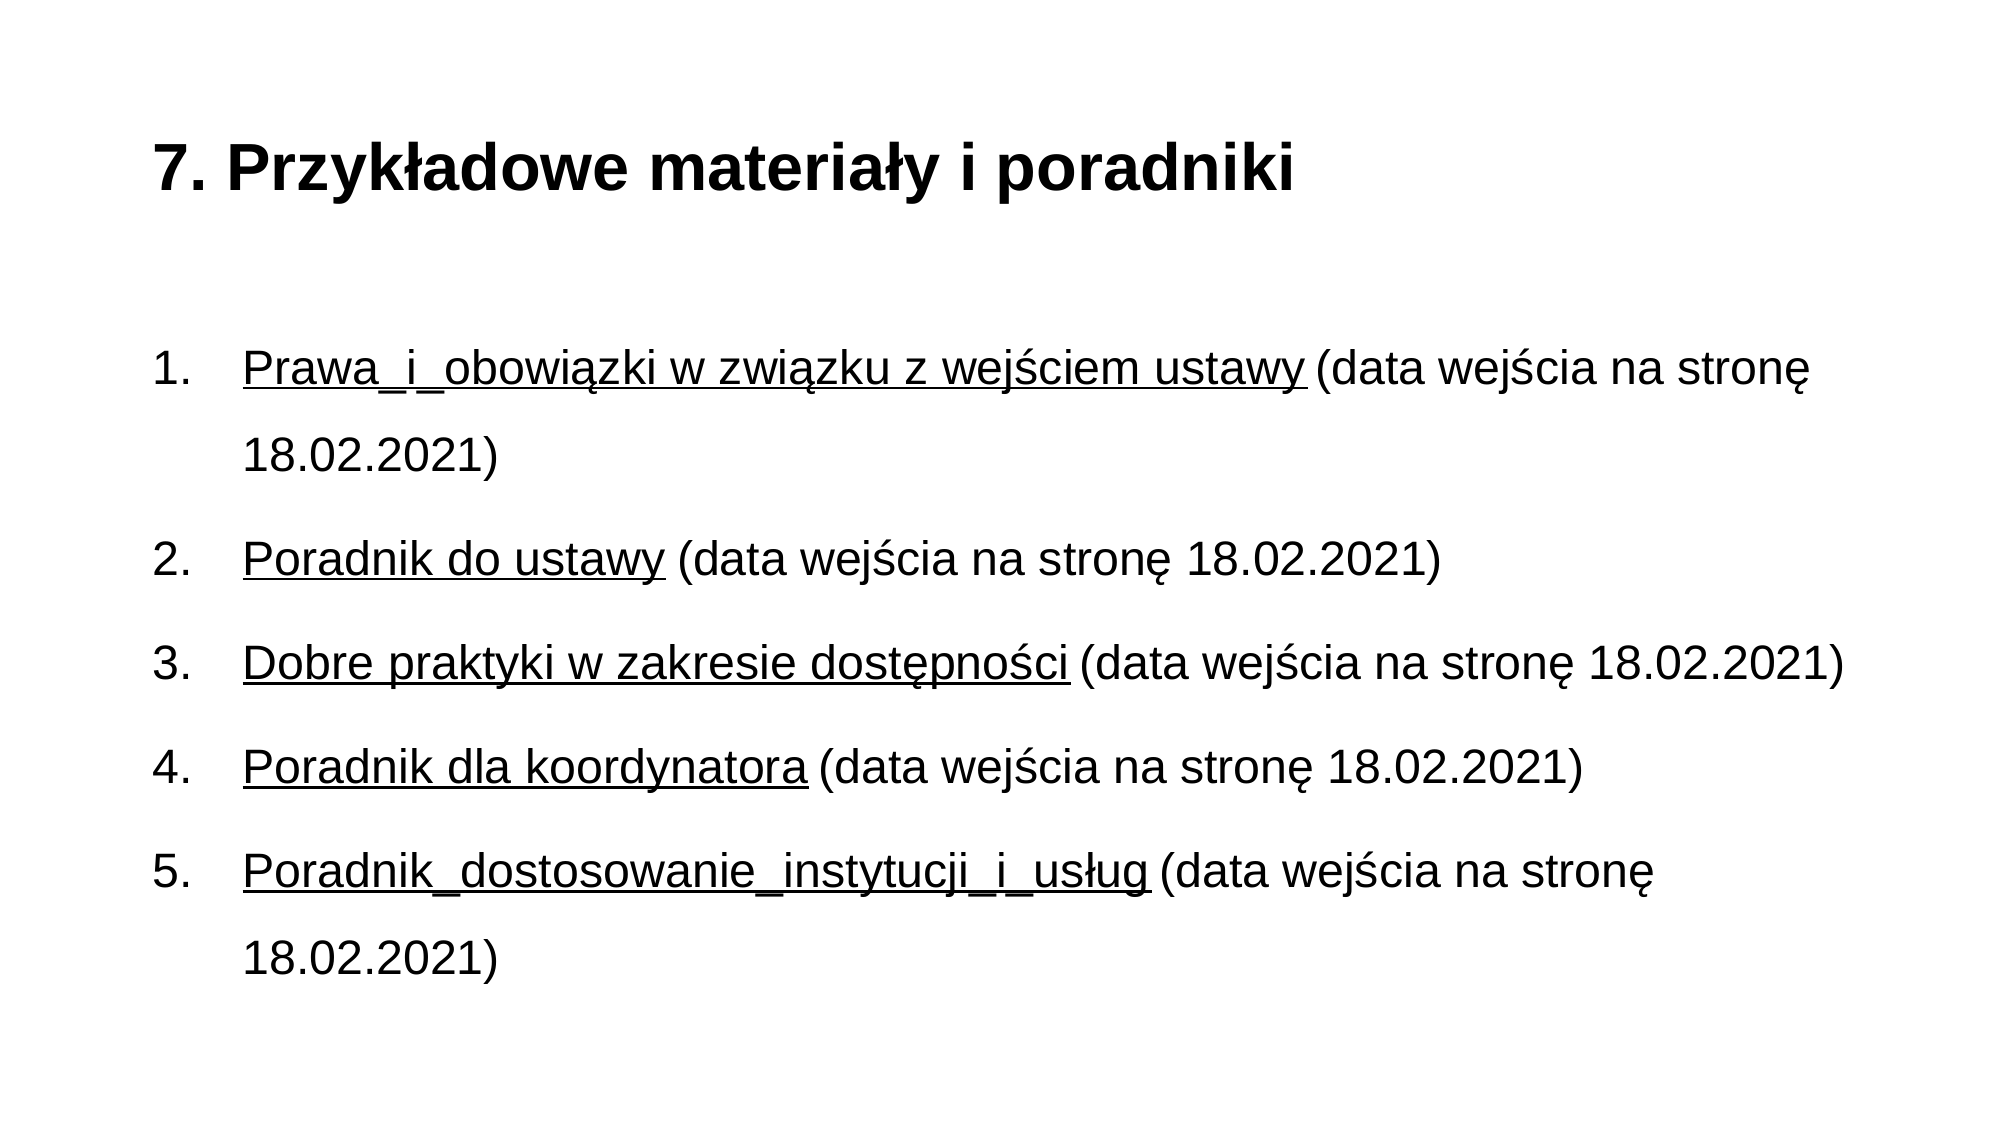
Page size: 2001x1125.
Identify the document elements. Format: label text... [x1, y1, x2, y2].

title 7. Przykładowe materiały i poradniki [137, 59, 1863, 278]
list Prawa_i_obowiązki w związku z wejściem ustawy (data wejścia na stronę 18.02.2021) Poradnik do ustawy (data wejścia na stronę 18.02.2021) Dobre praktyki w zakresie dostępności (data wejścia na stronę 18.02.2021) Poradnik dla koordynatora (data wejścia na stronę 18.02.2021) Poradnik_dostosowanie_instytucji_i_usług (data wejścia na stronę 18.02.2021) [137, 299, 1863, 1014]
